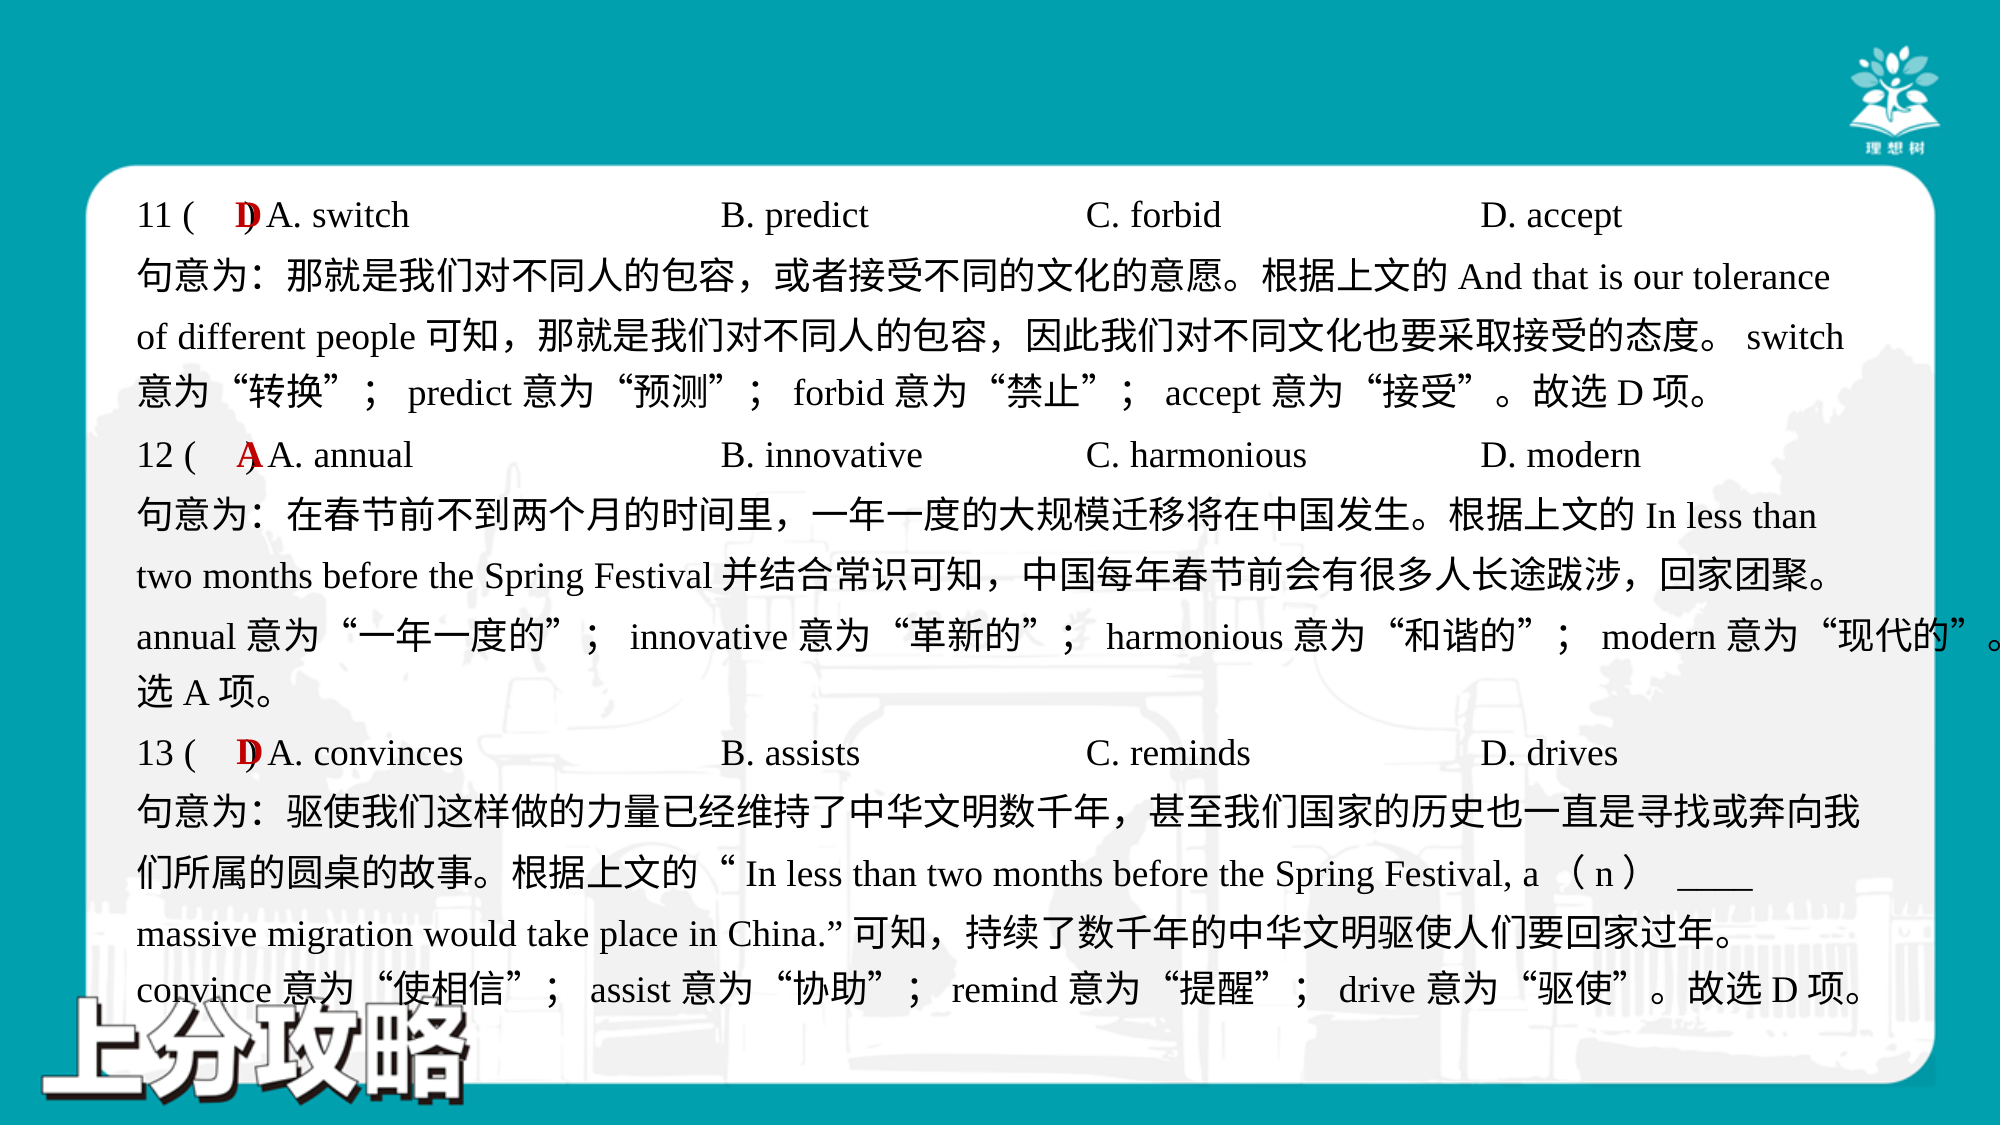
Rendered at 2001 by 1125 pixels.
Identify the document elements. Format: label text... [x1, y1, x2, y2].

text_box 句意为：在春节前不到两个月的时间里，一年一度的大规模迁移将在中国发生。根据上文的In less than two months before the Spring Festival并结合常识可知，中国每年春节前会有很多人长途跋涉，回家团聚。 annual意为“一年一度的”；innovative意为“革新的”；harmonious意为“和谐的”；modern意为“现代的”。故 选A项。 [136, 475, 1865, 709]
text_box 12 ( ) A. annual B. innovative C. harmonious D. modern [278, 416, 1865, 470]
text_box 句意为：驱使我们这样做的力量已经维持了中华文明数千年，甚至我们国家的历史也一直是寻找或奔向我 们所属的圆桌的故事。根据上文的“In less than two months before the Spring Festival, a（n） ____ massive migration would take place in China.”可知，持续了数千年的中华文明驱使人们要回家过年。 convince意为“使相信”；assist意为“协助”；remind意为“提醒”；drive意为“驱使”。故选D项。 [136, 772, 1865, 1006]
text_box 13 ( ) A. convinces B. assists C. reminds D. drives [278, 714, 1865, 768]
picture [0, 0, 2000, 1125]
text_box 12 ( ) A. annual B. innovative C. harmonious D. modern [136, 416, 222, 470]
text_box 句意为：那就是我们对不同人的包容，或者接受不同的文化的意愿。根据上文的And that is our tolerance of different people可知，那就是我们对不同人的包容，因此我们对不同文化也要采取接受的态度。switch 意为“转换”；predict意为“预测”；forbid意为“禁止”；accept意为“接受”。故选D项。 [136, 236, 1865, 409]
text_box 11 ( ) A. switch B. predict C. forbid D. accept [136, 176, 221, 230]
text_box 11 ( ) A. switch B. predict C. forbid D. accept [276, 176, 1865, 230]
text_box 13 ( ) A. convinces B. assists C. reminds D. drives [136, 714, 222, 768]
text_box D [221, 176, 276, 230]
text_box D [222, 713, 278, 768]
text_box A [222, 416, 278, 470]
